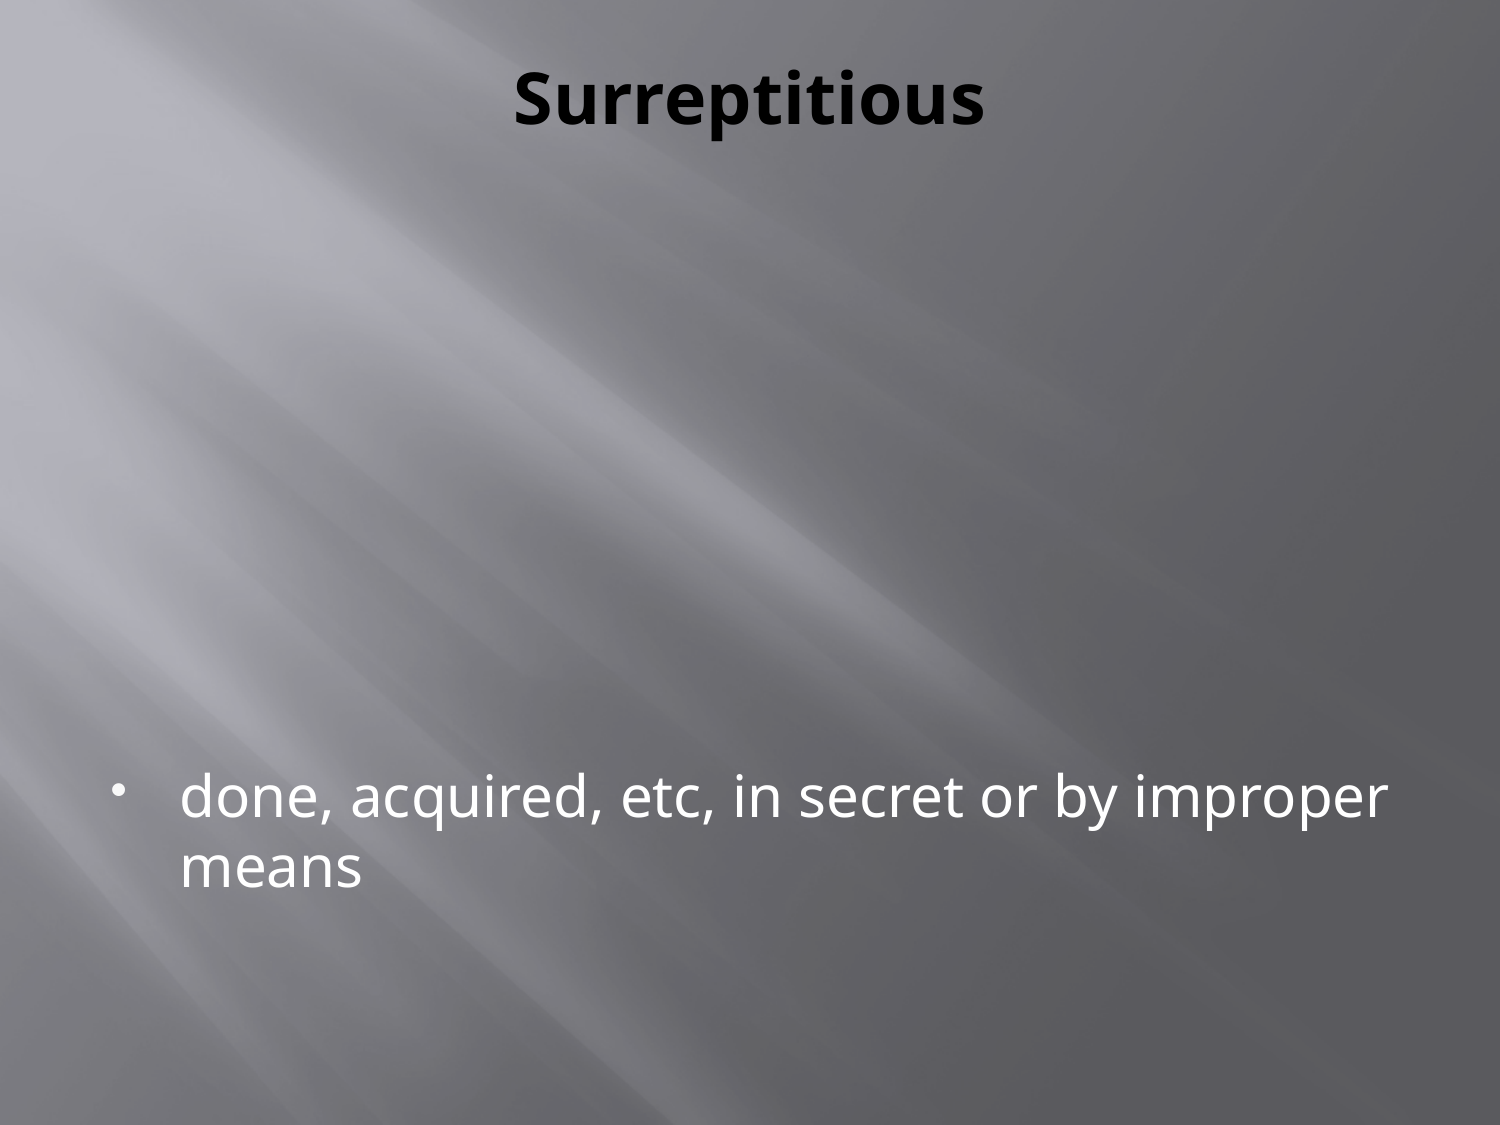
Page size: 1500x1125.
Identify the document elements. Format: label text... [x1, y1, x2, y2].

title Surreptitious [75, 45, 1425, 233]
list done, acquired, etc, in secret or by improper means [75, 262, 1425, 1035]
